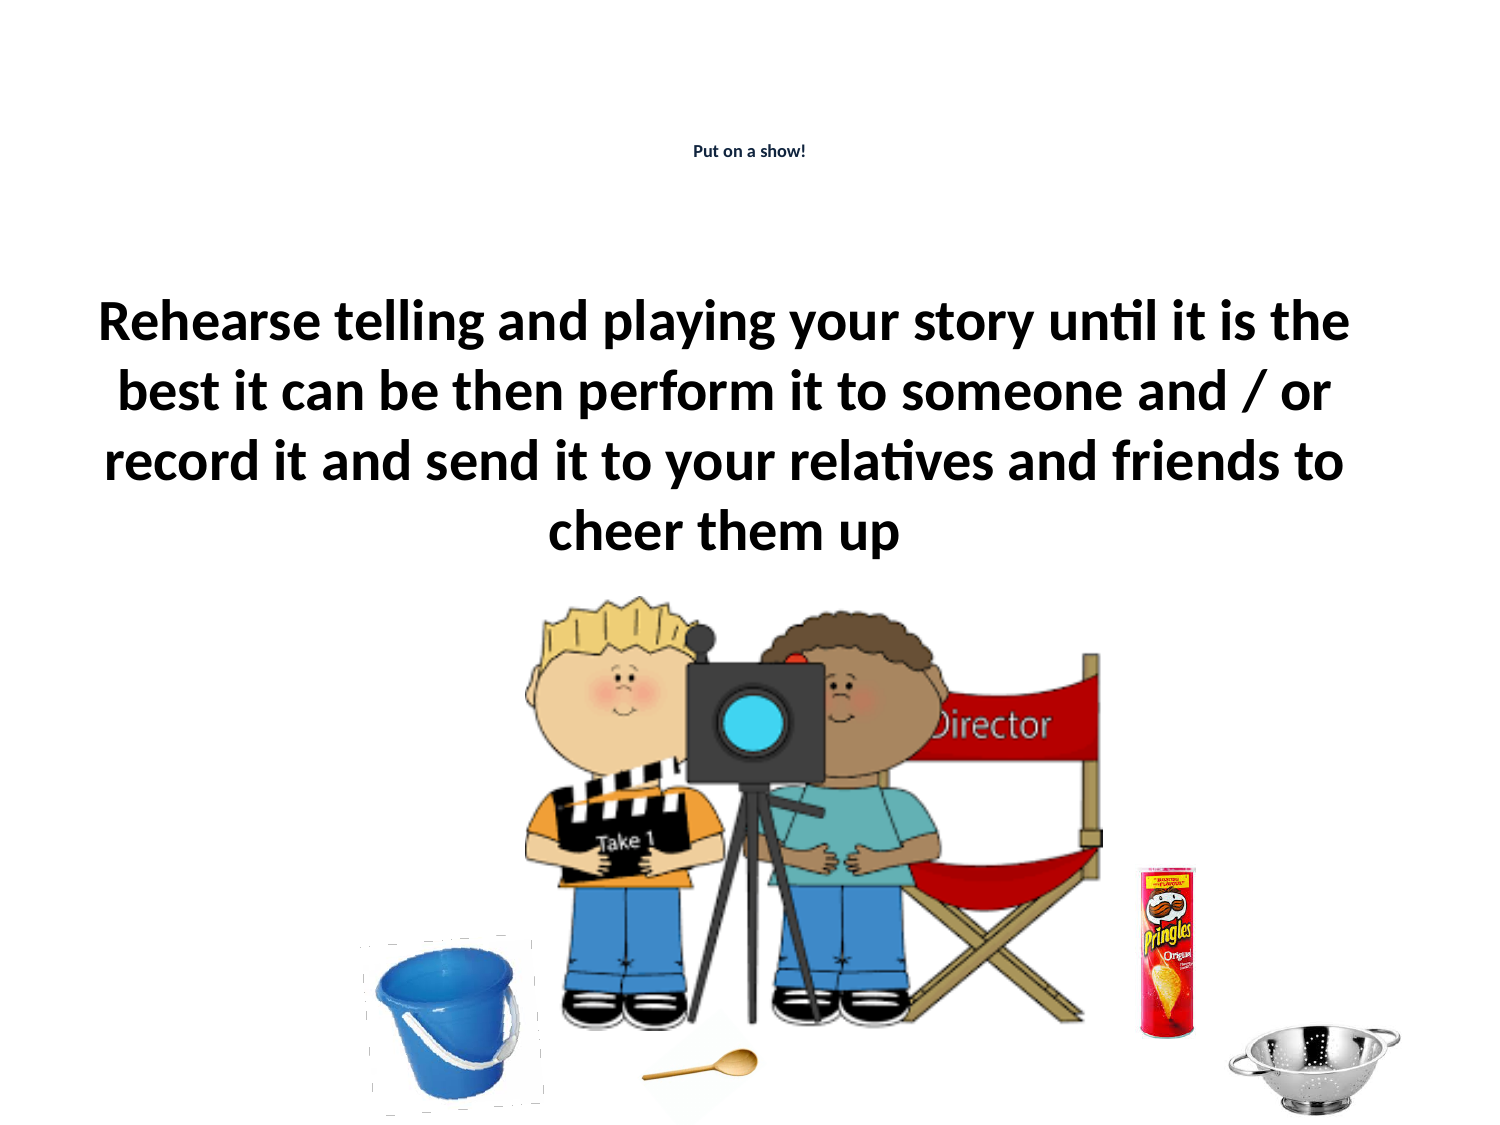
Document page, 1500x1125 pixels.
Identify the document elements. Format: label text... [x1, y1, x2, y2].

picture [361, 595, 1416, 1125]
title Put on a show! [75, 62, 1425, 260]
list Rehearse telling and playing your story until it is the best it can be then perform it to someone and / or record it and send it to your relatives and friends to cheer them up [50, 193, 1400, 1125]
